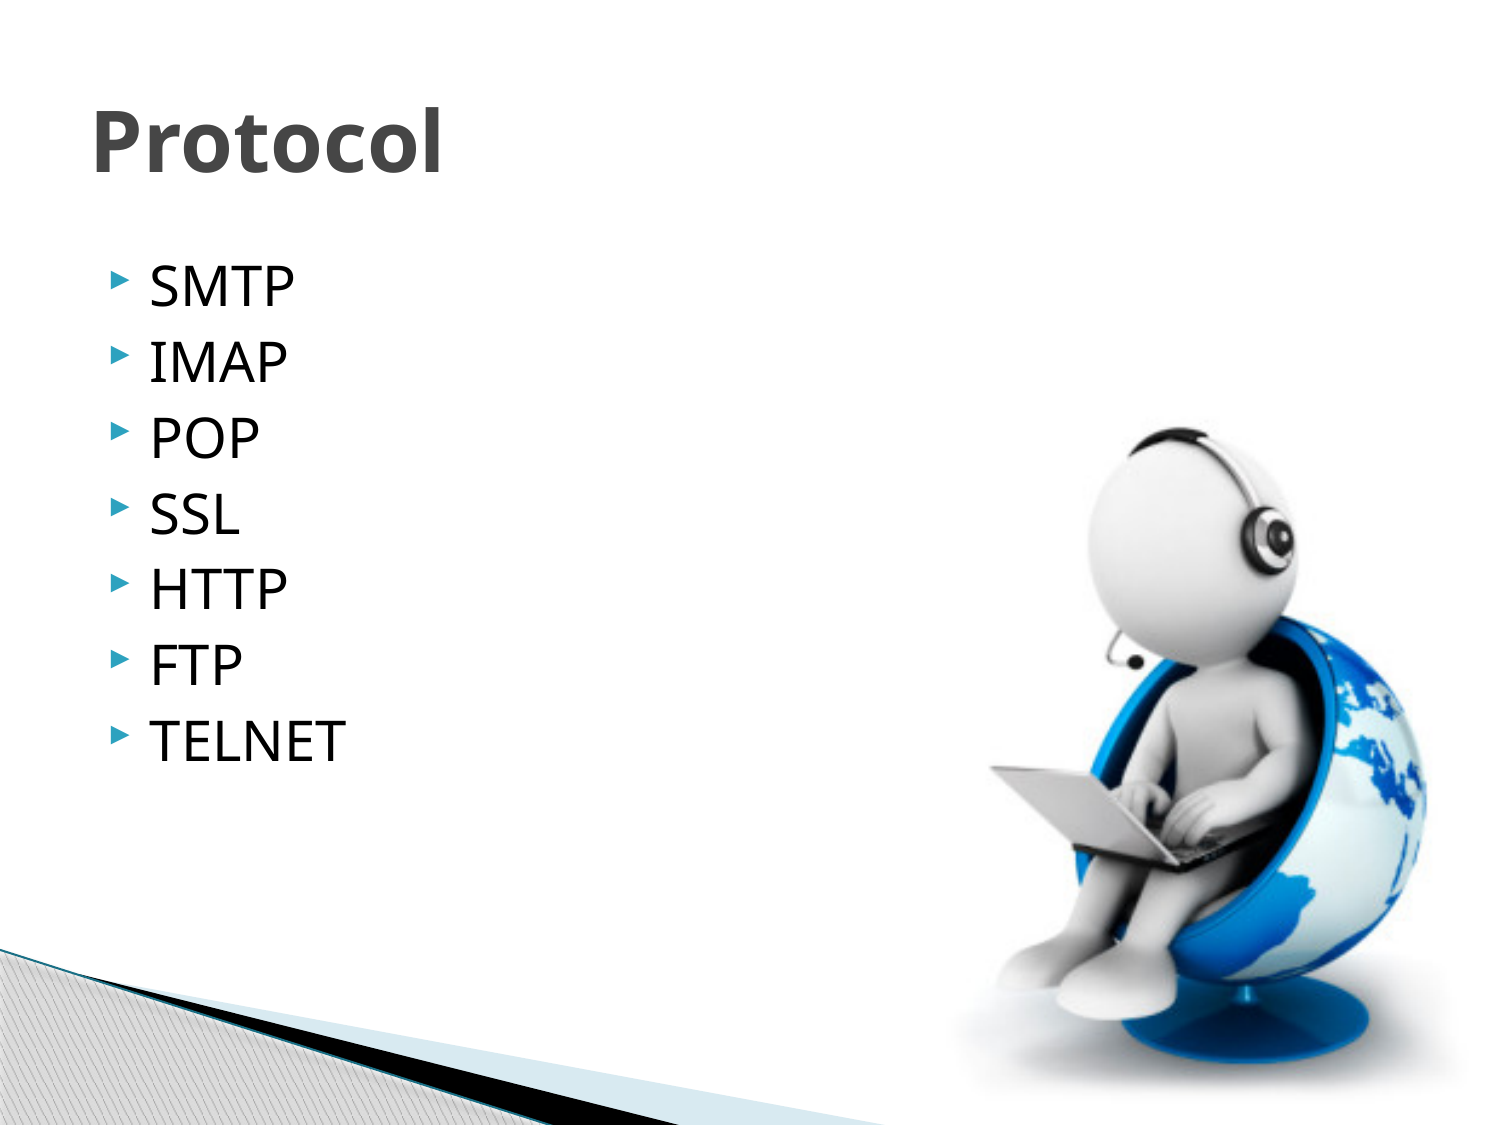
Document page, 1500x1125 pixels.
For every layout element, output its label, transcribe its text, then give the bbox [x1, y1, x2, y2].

picture [929, 399, 1500, 1125]
list SMTP IMAP POP SSL HTTP FTP TELNET [75, 243, 1425, 888]
title Protocol [75, 45, 1425, 233]
